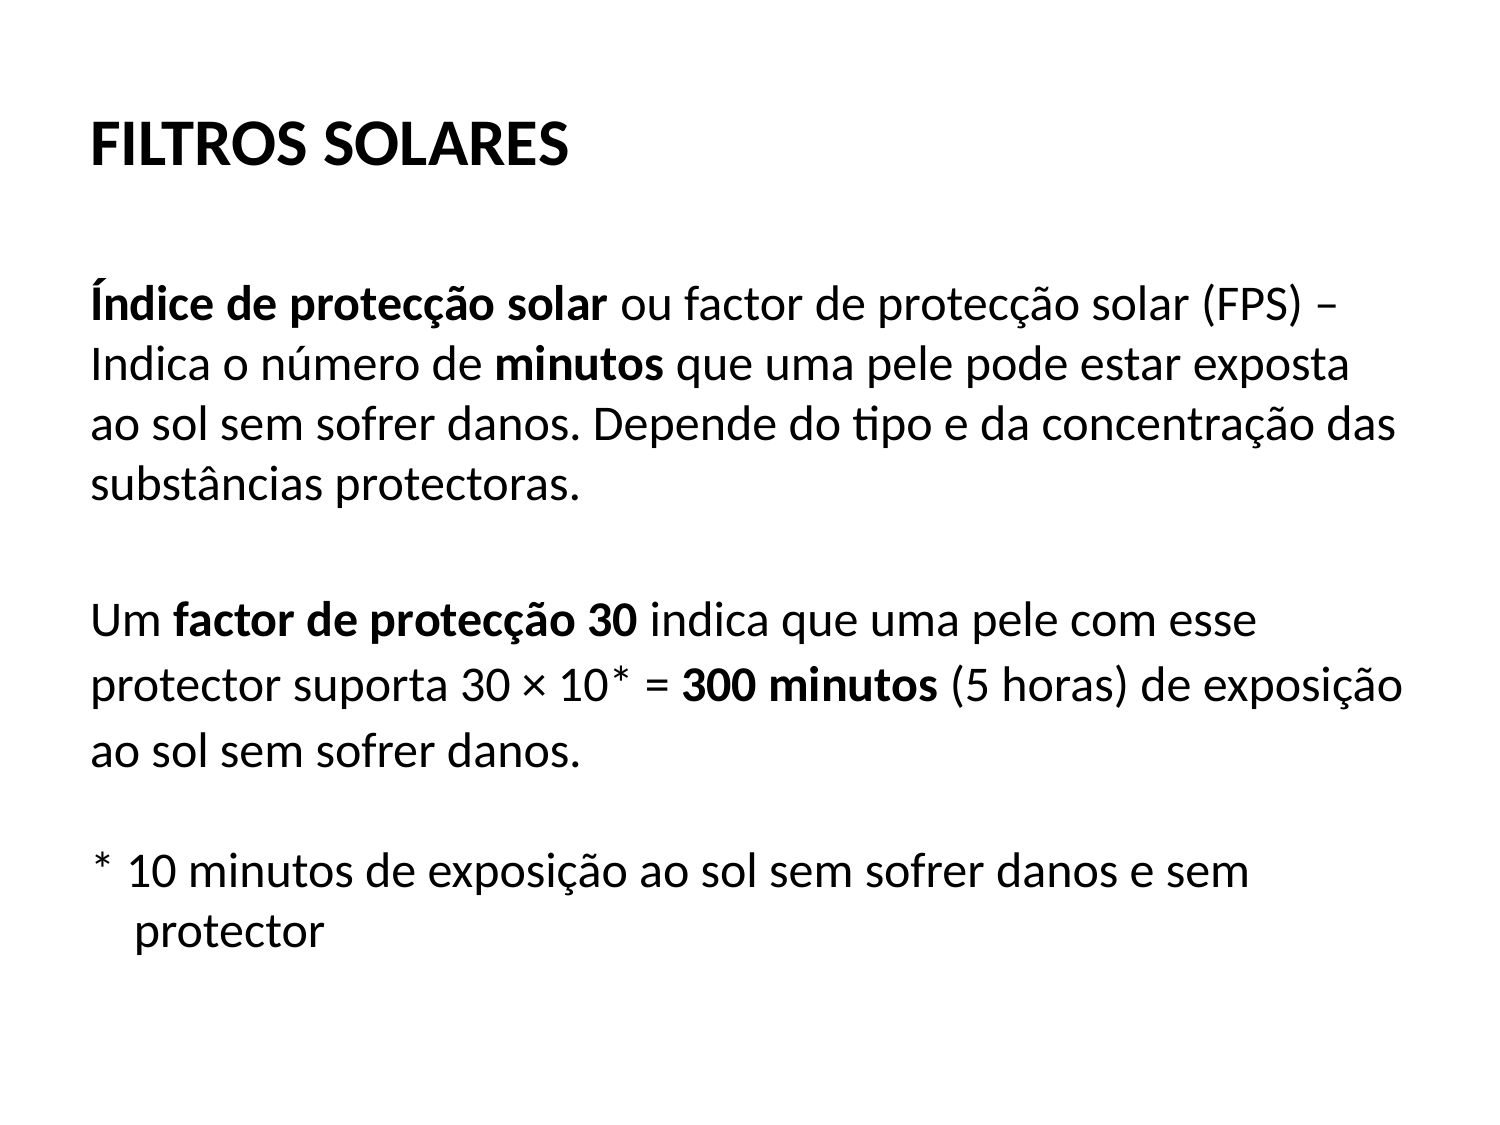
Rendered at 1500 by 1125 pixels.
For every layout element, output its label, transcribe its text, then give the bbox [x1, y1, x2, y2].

list Índice de protecção solar ou factor de protecção solar (FPS) – Indica o número de minutos que uma pele pode estar exposta ao sol sem sofrer danos. Depende do tipo e da concentração das substâncias protectoras. Um factor de protecção 30 indica que uma pele com esse protector suporta 30 × 10* = 300 minutos (5 horas) de exposição ao sol sem sofrer danos. * 10 minutos de exposição ao sol sem sofrer danos e sem protector [75, 262, 1425, 1005]
title FILTROS SOLARES [75, 45, 1425, 233]
